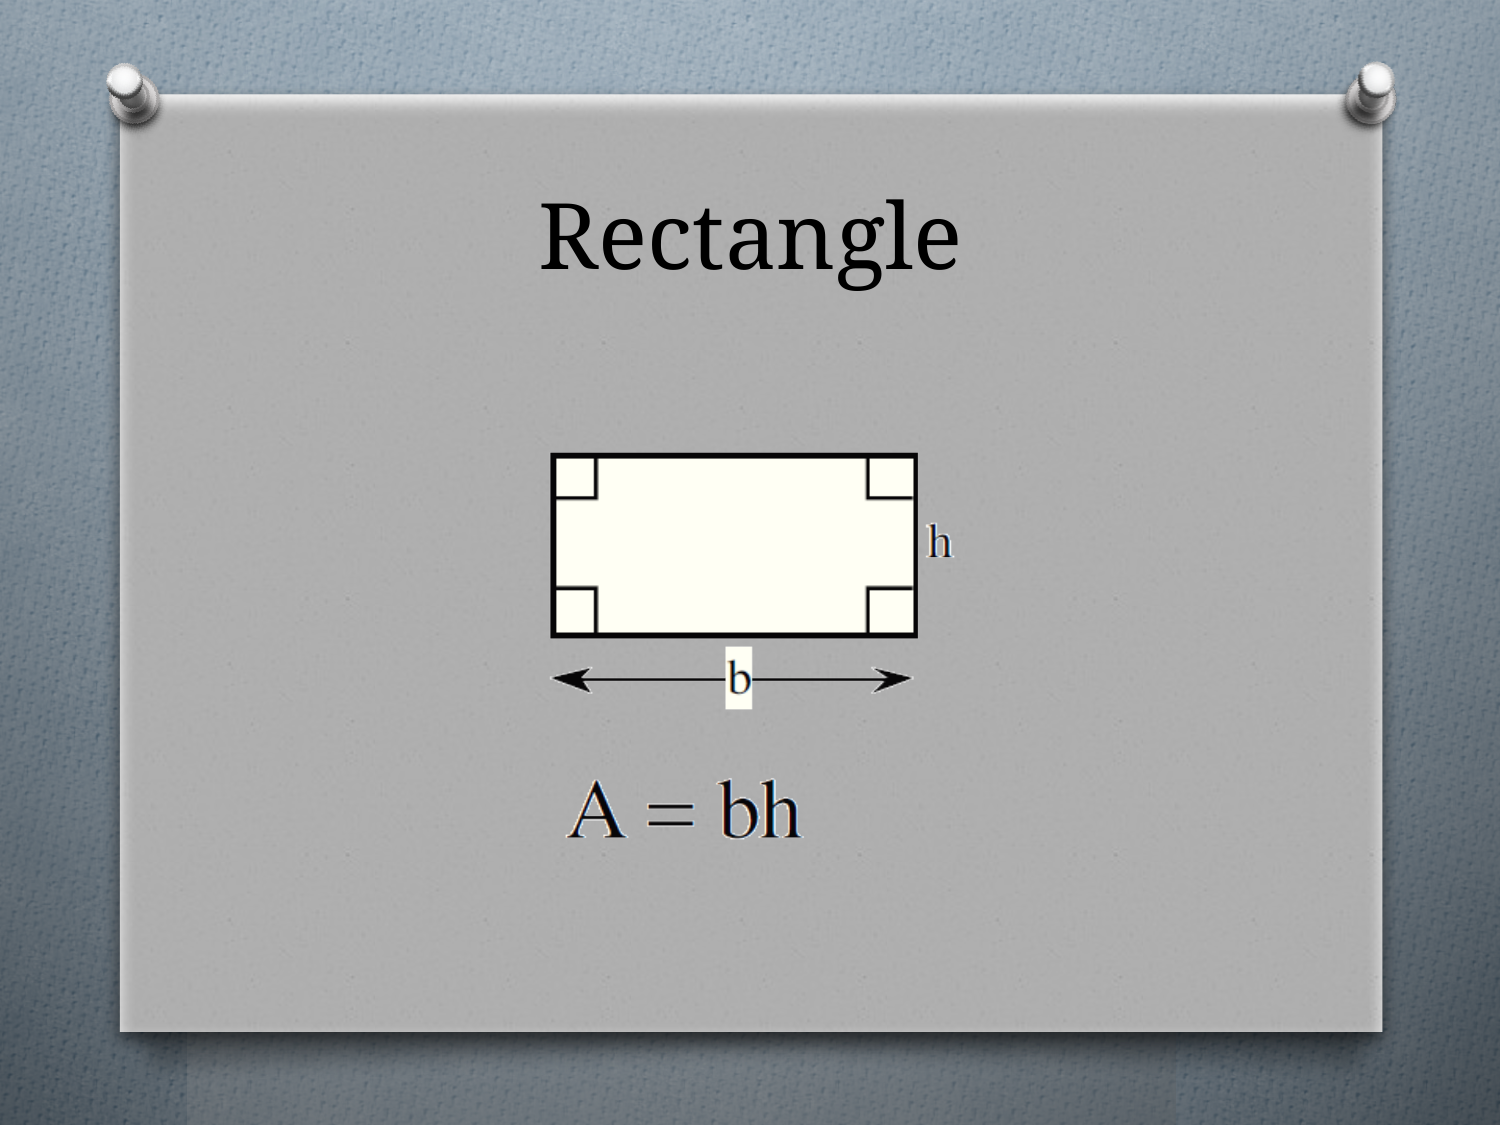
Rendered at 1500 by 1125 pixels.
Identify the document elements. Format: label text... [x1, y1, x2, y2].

picture [1317, 35, 1439, 156]
title Rectangle [179, 134, 1323, 332]
picture [75, 29, 198, 153]
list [519, 426, 978, 860]
